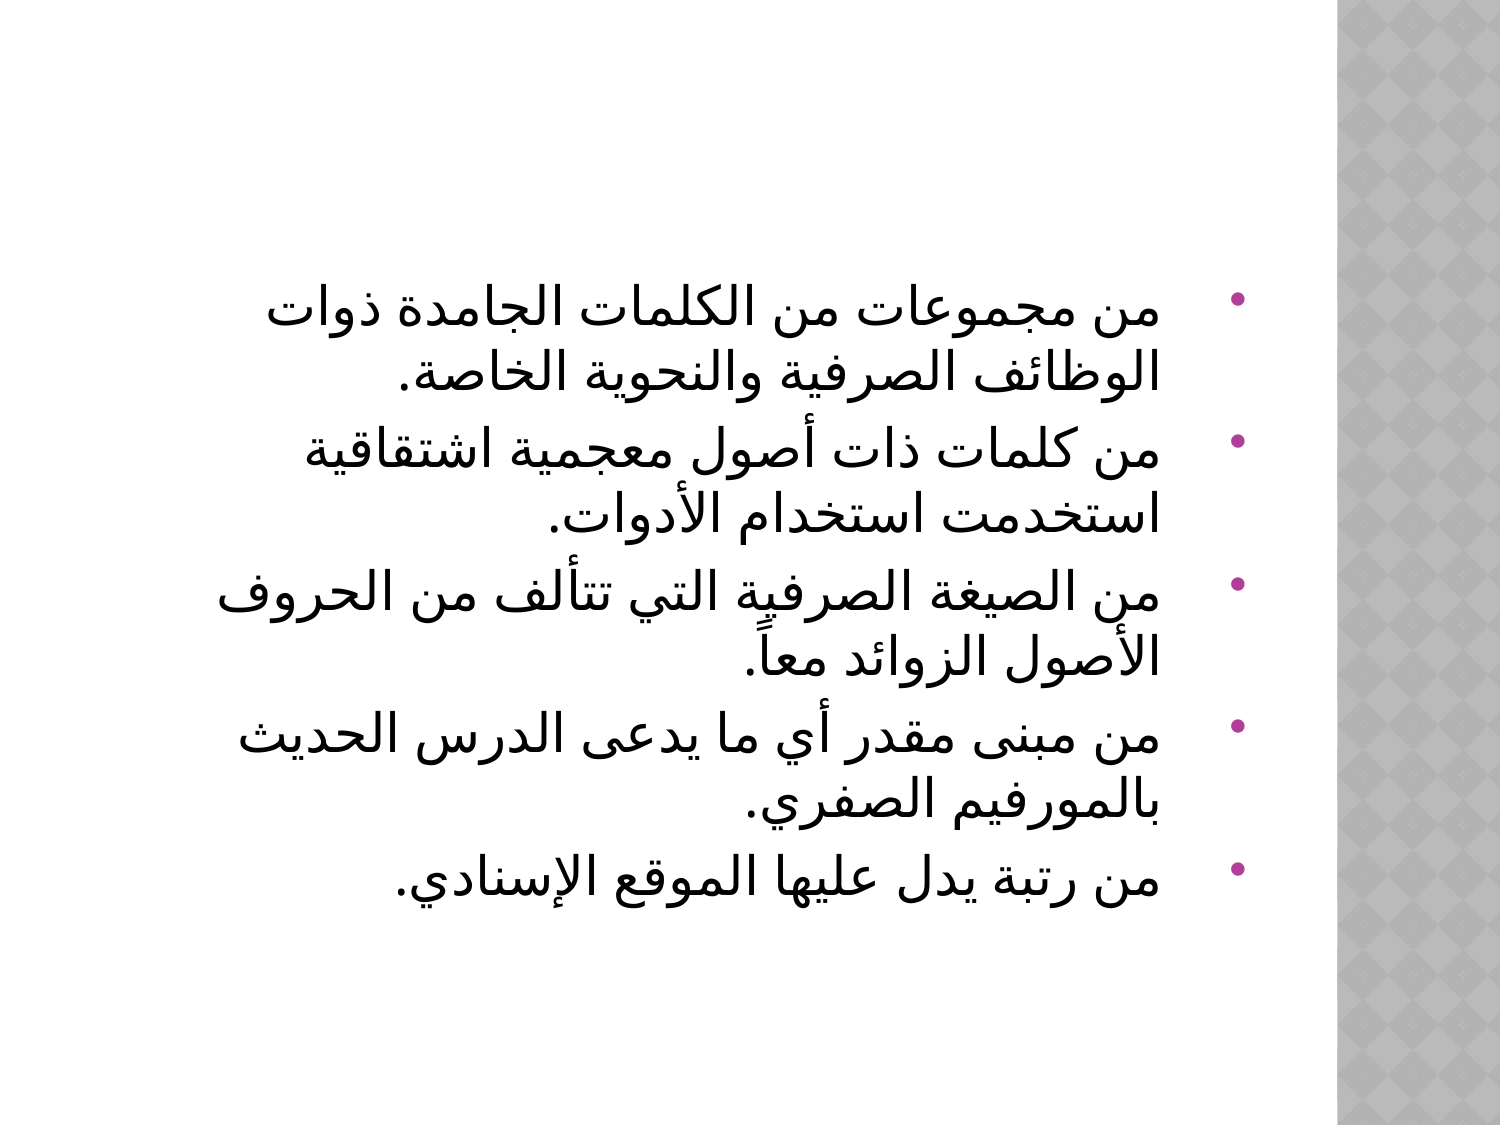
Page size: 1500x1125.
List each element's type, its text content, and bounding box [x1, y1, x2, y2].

list من مجموعات من الكلمات الجامدة ذوات الوظائف الصرفية والنحوية الخاصة. من كلمات ذات أصول معجمية اشتقاقية استخدمت استخدام الأدوات. من الصيغة الصرفية التي تتألف من الحروف الأصول الزوائد معاً. من مبنى مقدر أي ما يدعى الدرس الحديث بالمورفيم الصفري. من رتبة يدل عليها الموقع الإسنادي. [75, 264, 1263, 1059]
